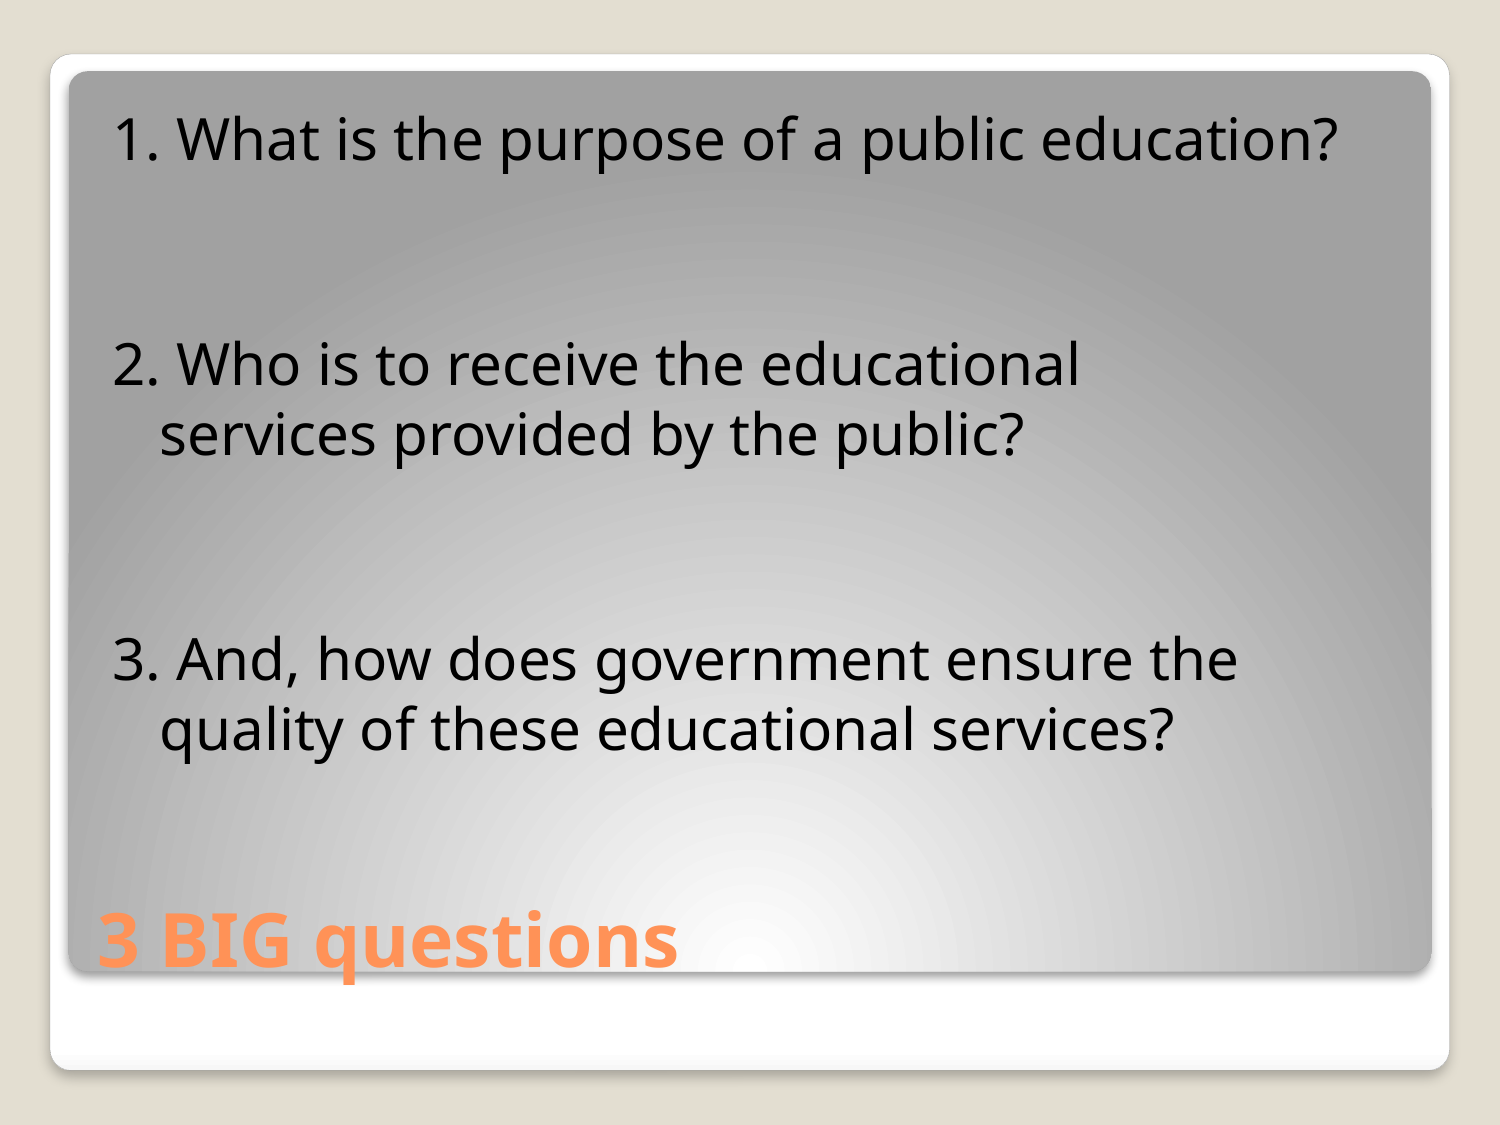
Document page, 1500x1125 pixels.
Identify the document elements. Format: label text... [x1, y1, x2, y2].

list 1. What is the purpose of a public education? 2. Who is to receive the educational services provided by the public? 3. And, how does government ensure the quality of these educational services? [82, 86, 1425, 774]
title 3 BIG questions [82, 817, 1425, 990]
